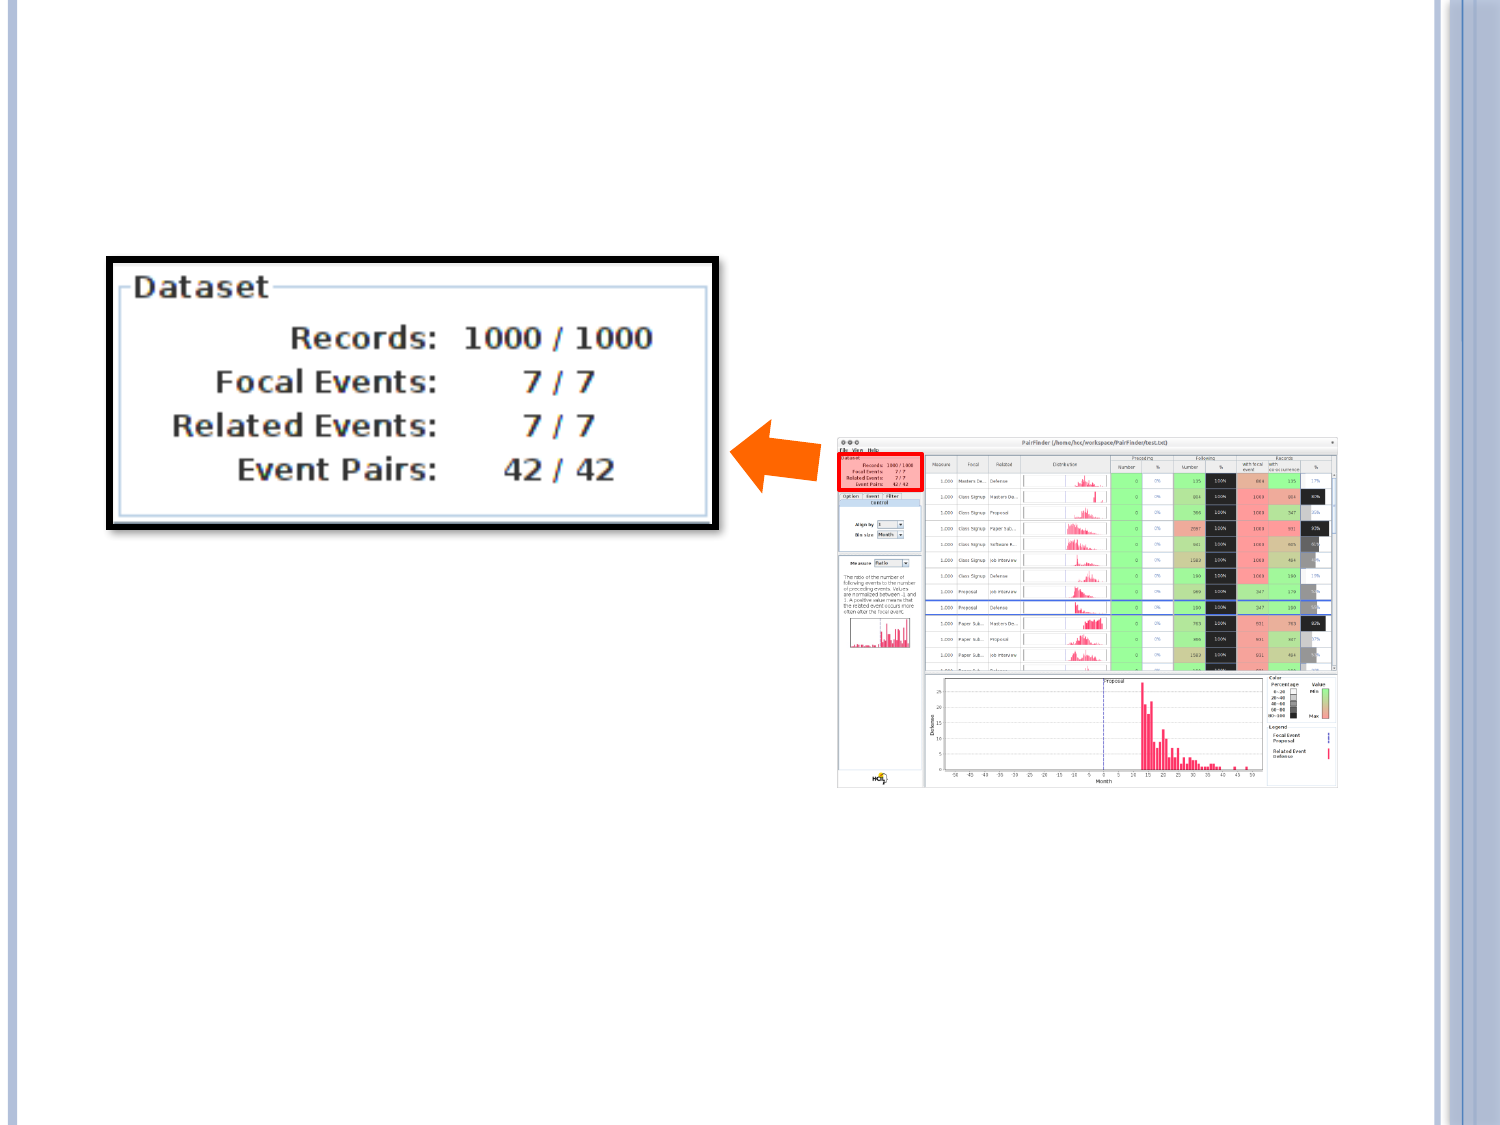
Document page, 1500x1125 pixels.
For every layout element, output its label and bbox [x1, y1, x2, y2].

list [111, 261, 713, 525]
text_box [727, 417, 824, 496]
picture [836, 436, 1339, 788]
